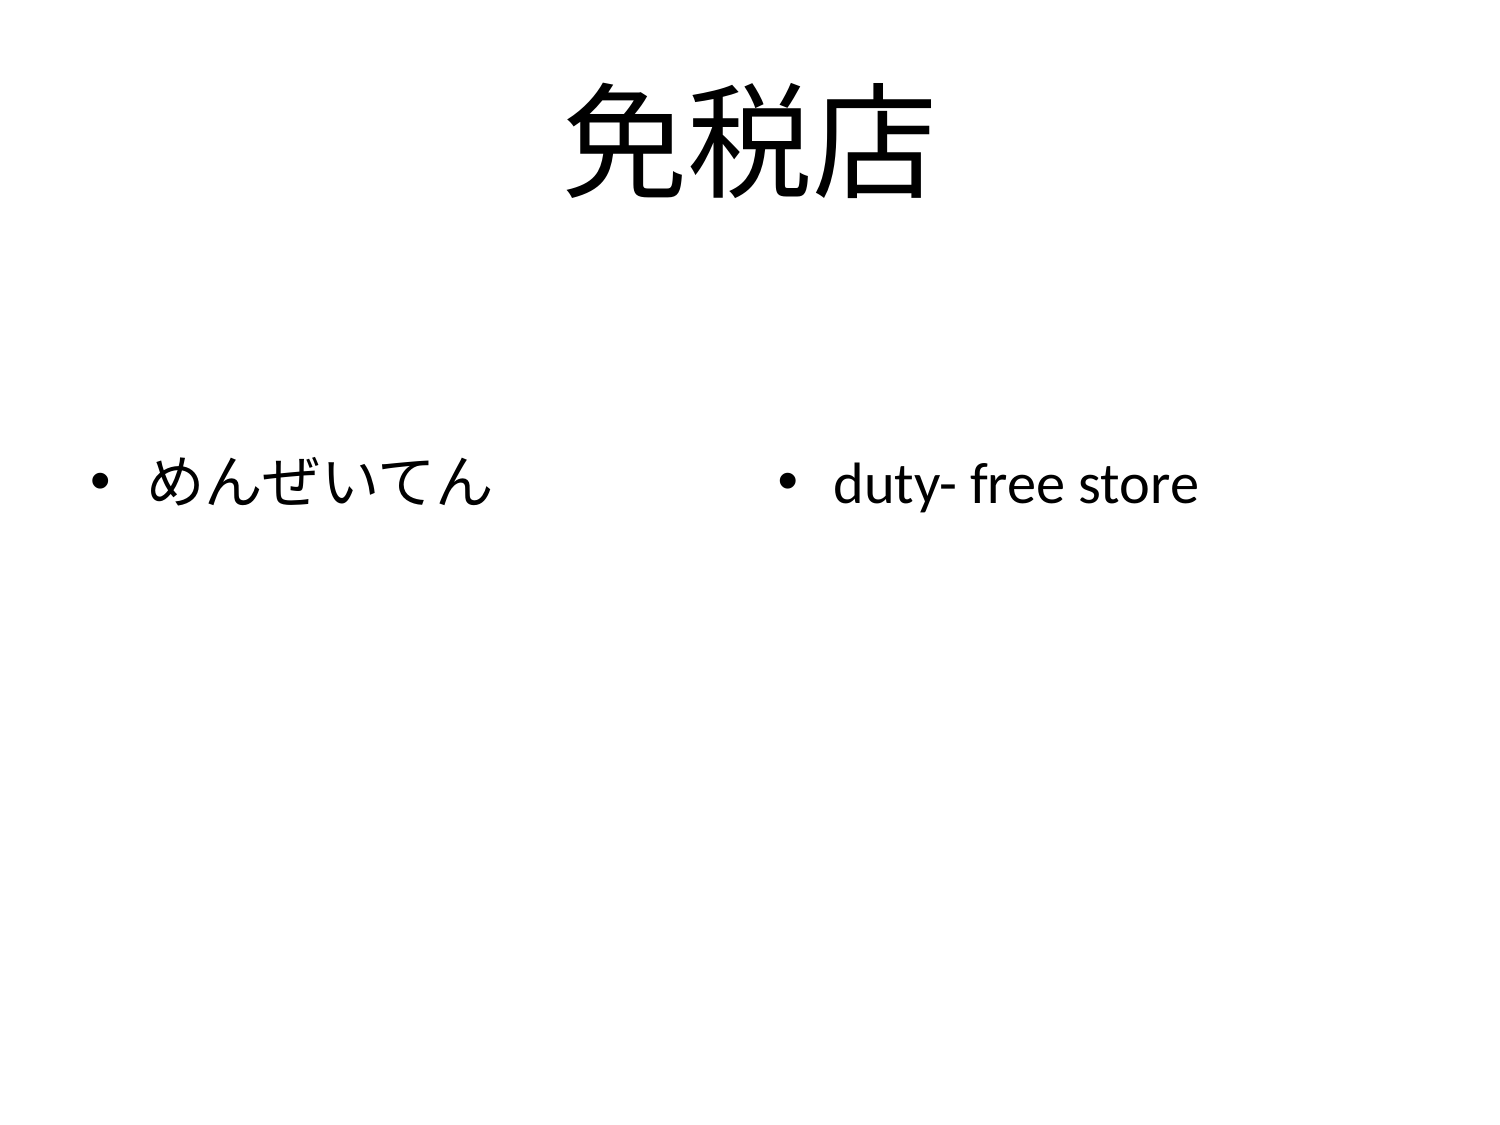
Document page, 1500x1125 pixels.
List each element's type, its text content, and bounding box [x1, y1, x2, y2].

title 免税店 [74, 44, 1426, 233]
list duty- free store [762, 437, 1426, 1006]
list めんぜいてん [74, 437, 738, 1006]
